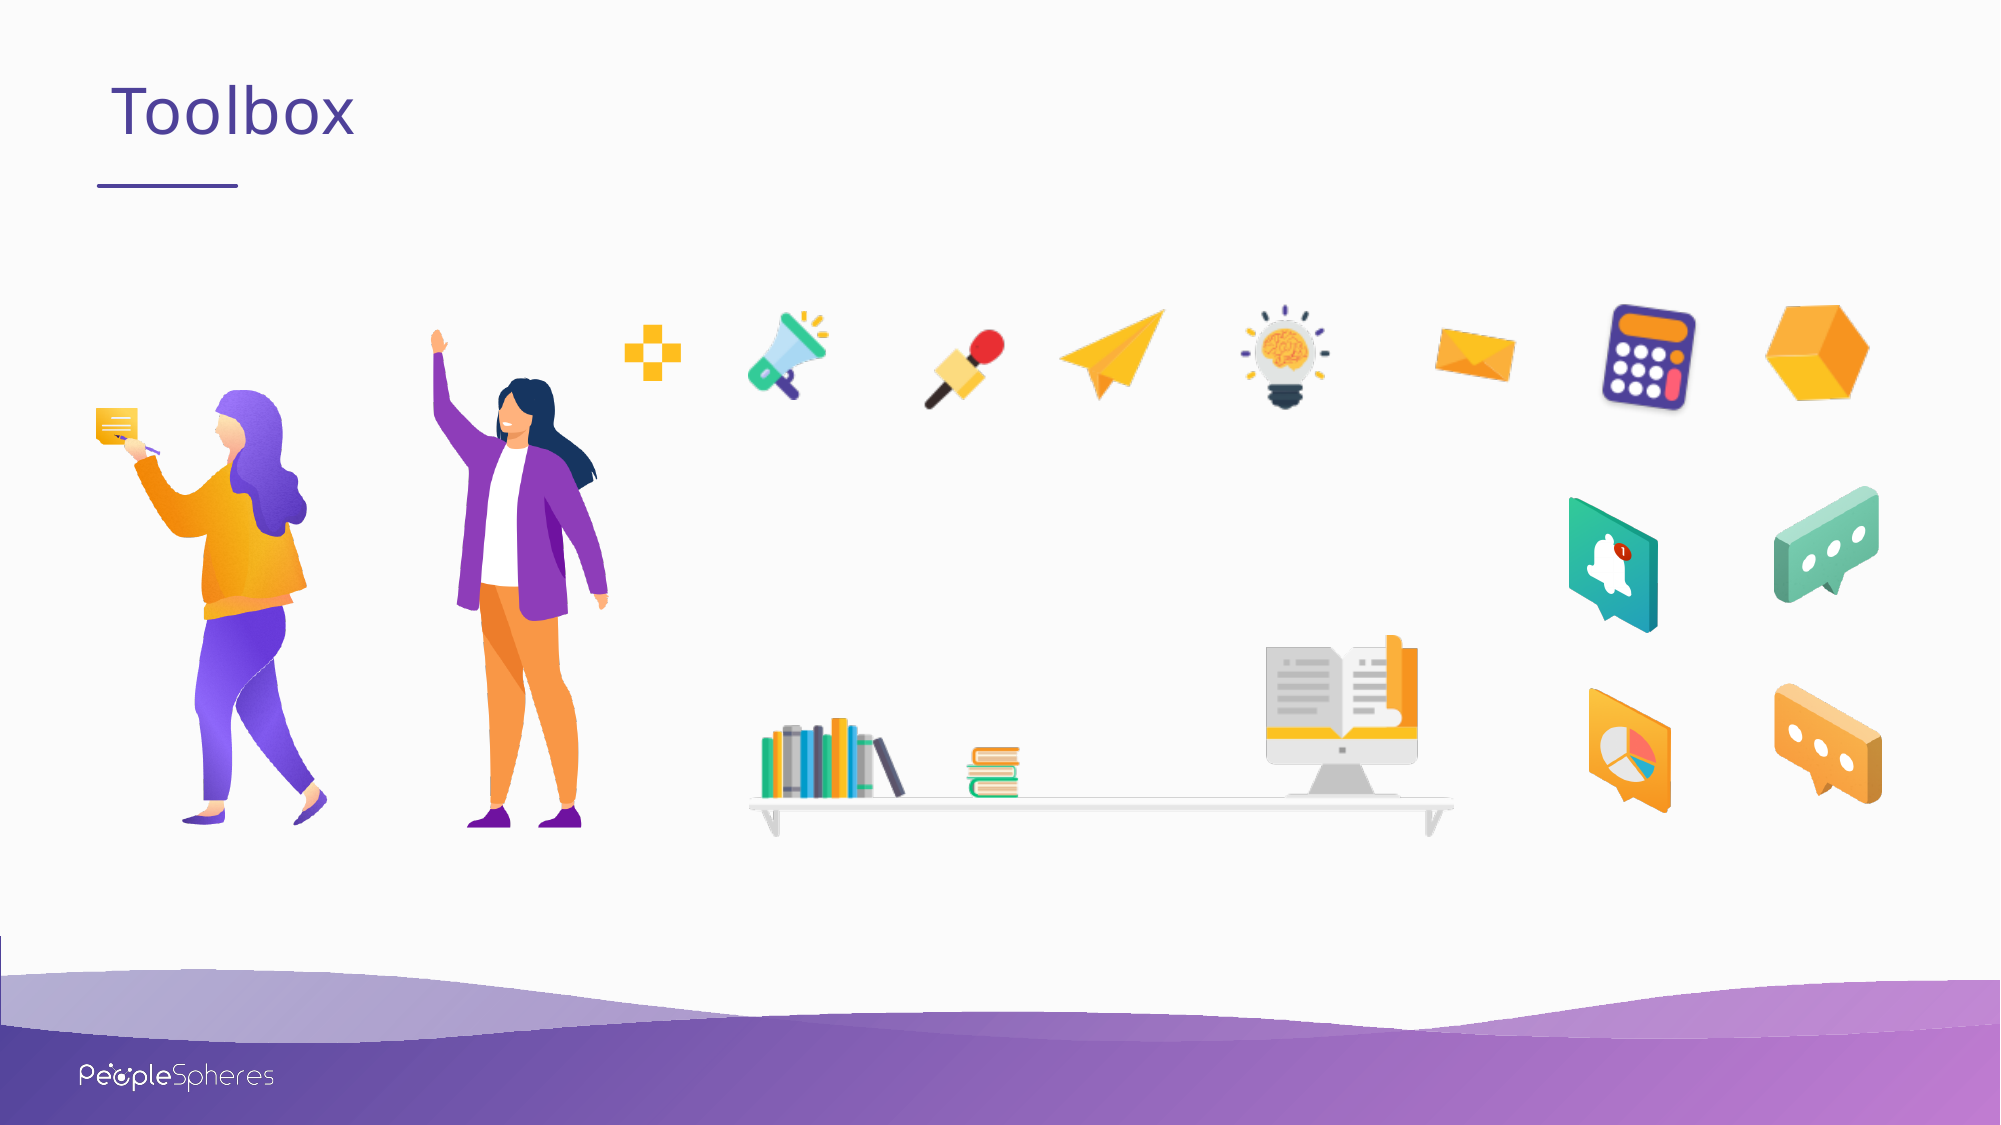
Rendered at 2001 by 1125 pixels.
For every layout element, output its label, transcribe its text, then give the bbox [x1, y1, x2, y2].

list Toolbox [96, 71, 1595, 157]
picture [1755, 305, 1879, 415]
picture [922, 327, 1006, 411]
picture [96, 390, 331, 828]
picture [79, 1063, 274, 1093]
picture [1774, 683, 1883, 804]
picture [1592, 300, 1706, 420]
picture [1058, 308, 1171, 407]
picture [1235, 302, 1336, 413]
picture [1428, 320, 1529, 391]
picture [1569, 497, 1658, 633]
picture [624, 324, 681, 381]
picture [1589, 688, 1671, 814]
picture [1774, 486, 1879, 603]
picture [430, 329, 613, 828]
picture [748, 311, 829, 400]
picture [749, 635, 1454, 837]
